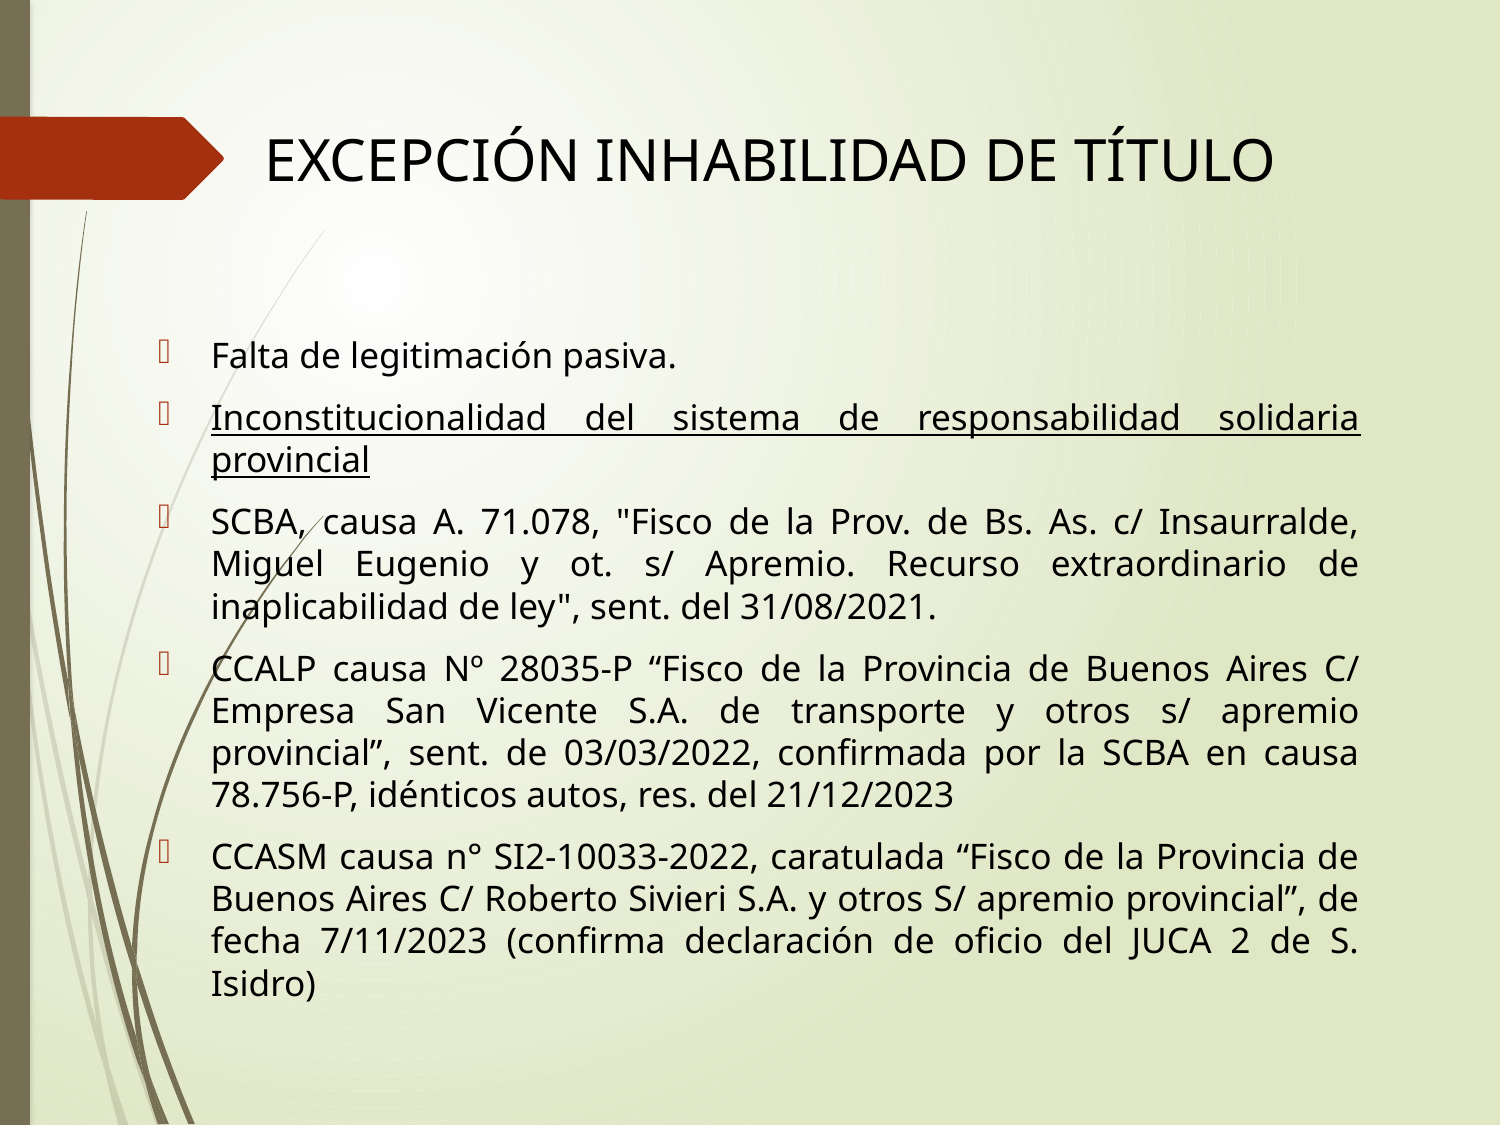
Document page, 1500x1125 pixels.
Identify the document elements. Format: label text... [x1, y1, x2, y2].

title Excepción Inhabilidad de título [230, 116, 1312, 326]
list Falta de legitimación pasiva. Inconstitucionalidad del sistema de responsabilidad solidaria provincial SCBA, causa A. 71.078, "Fisco de la Prov. de Bs. As. c/ Insaurralde, Miguel Eugenio y ot. s/ Apremio. Recurso extraordinario de inaplicabilidad de ley", sent. del 31/08/2021. CCALP causa Nº 28035-P “Fisco de la Provincia de Buenos Aires C/ Empresa San Vicente S.A. de transporte y otros s/ apremio provincial”, sent. de 03/03/2022, confirmada por la SCBA en causa 78.756-P, idénticos autos, res. del 21/12/2023 CCASM causa n° SI2-10033-2022, caratulada “Fisco de la Provincia de Buenos Aires C/ Roberto Sivieri S.A. y otros S/ apremio provincial”, de fecha 7/11/2023 (confirma declaración de oficio del JUCA 2 de S. Isidro) [143, 326, 1376, 1012]
